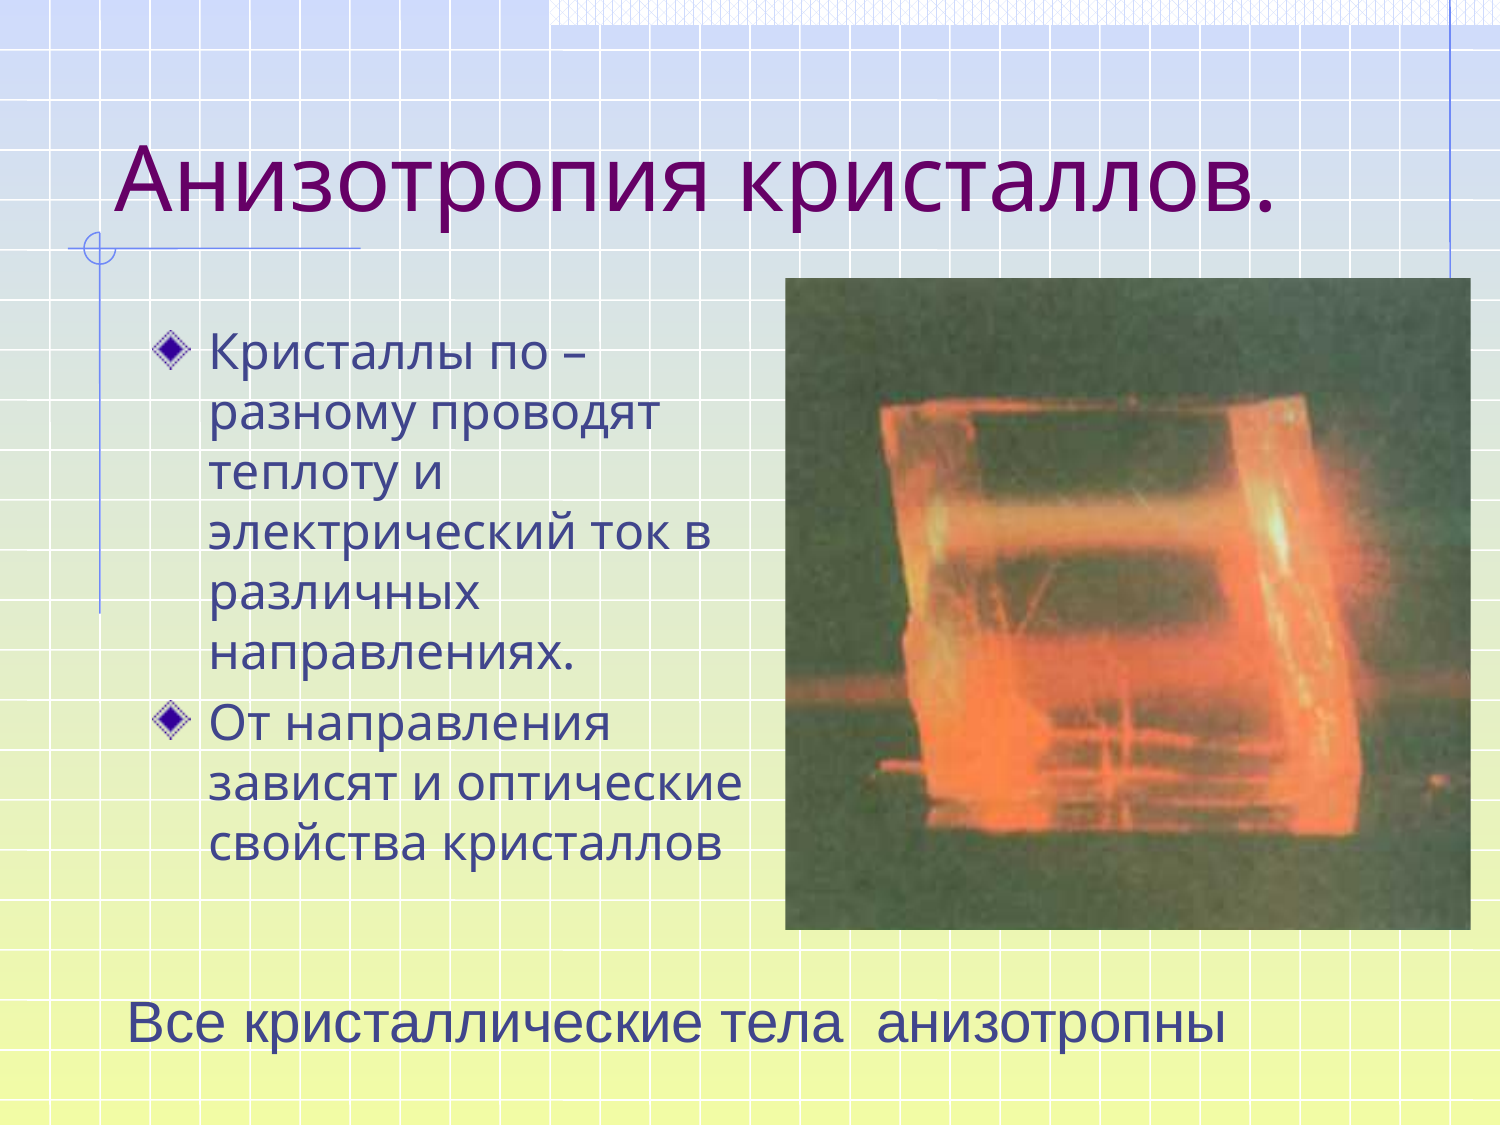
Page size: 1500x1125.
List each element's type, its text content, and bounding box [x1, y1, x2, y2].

text_box Все кристаллические тела анизотропны [112, 976, 1400, 1062]
picture [785, 278, 1471, 930]
title Анизотропия кристаллов. [99, 49, 1376, 238]
picture [152, 700, 191, 740]
list Кристаллы по –разному проводят теплоту и электрический ток в различных направлениях. От направления зависят и оптические свойства кристаллов [137, 312, 763, 976]
picture [152, 330, 191, 370]
